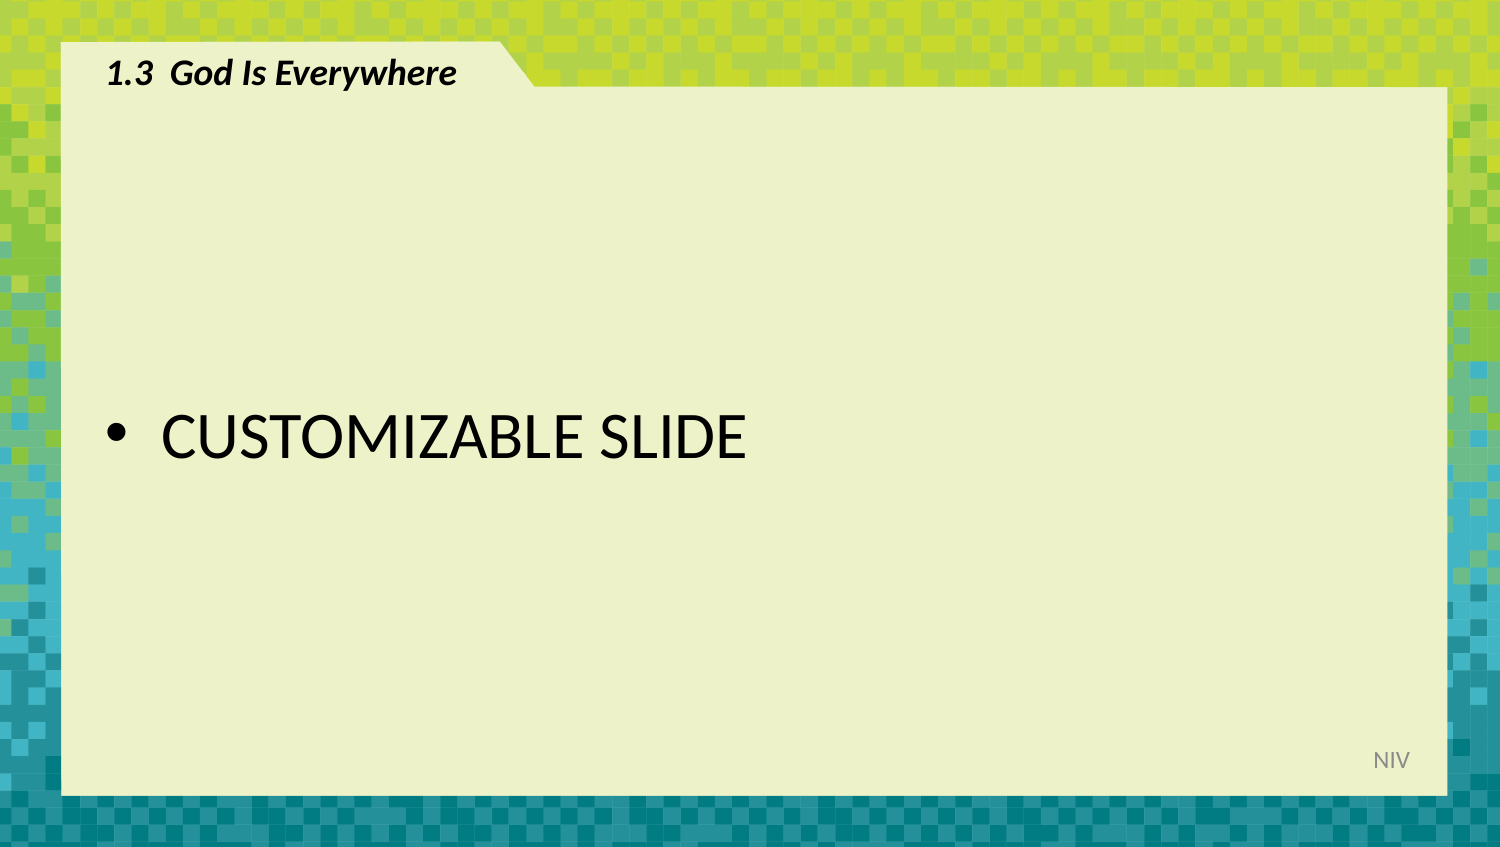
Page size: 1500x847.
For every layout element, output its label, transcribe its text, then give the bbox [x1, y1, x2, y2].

title 1.3 God Is Everywhere [89, 33, 1420, 108]
footer NIV [950, 736, 1425, 782]
picture [0, 0, 1500, 847]
list CUSTOMIZABLE SLIDE [89, 141, 1403, 722]
